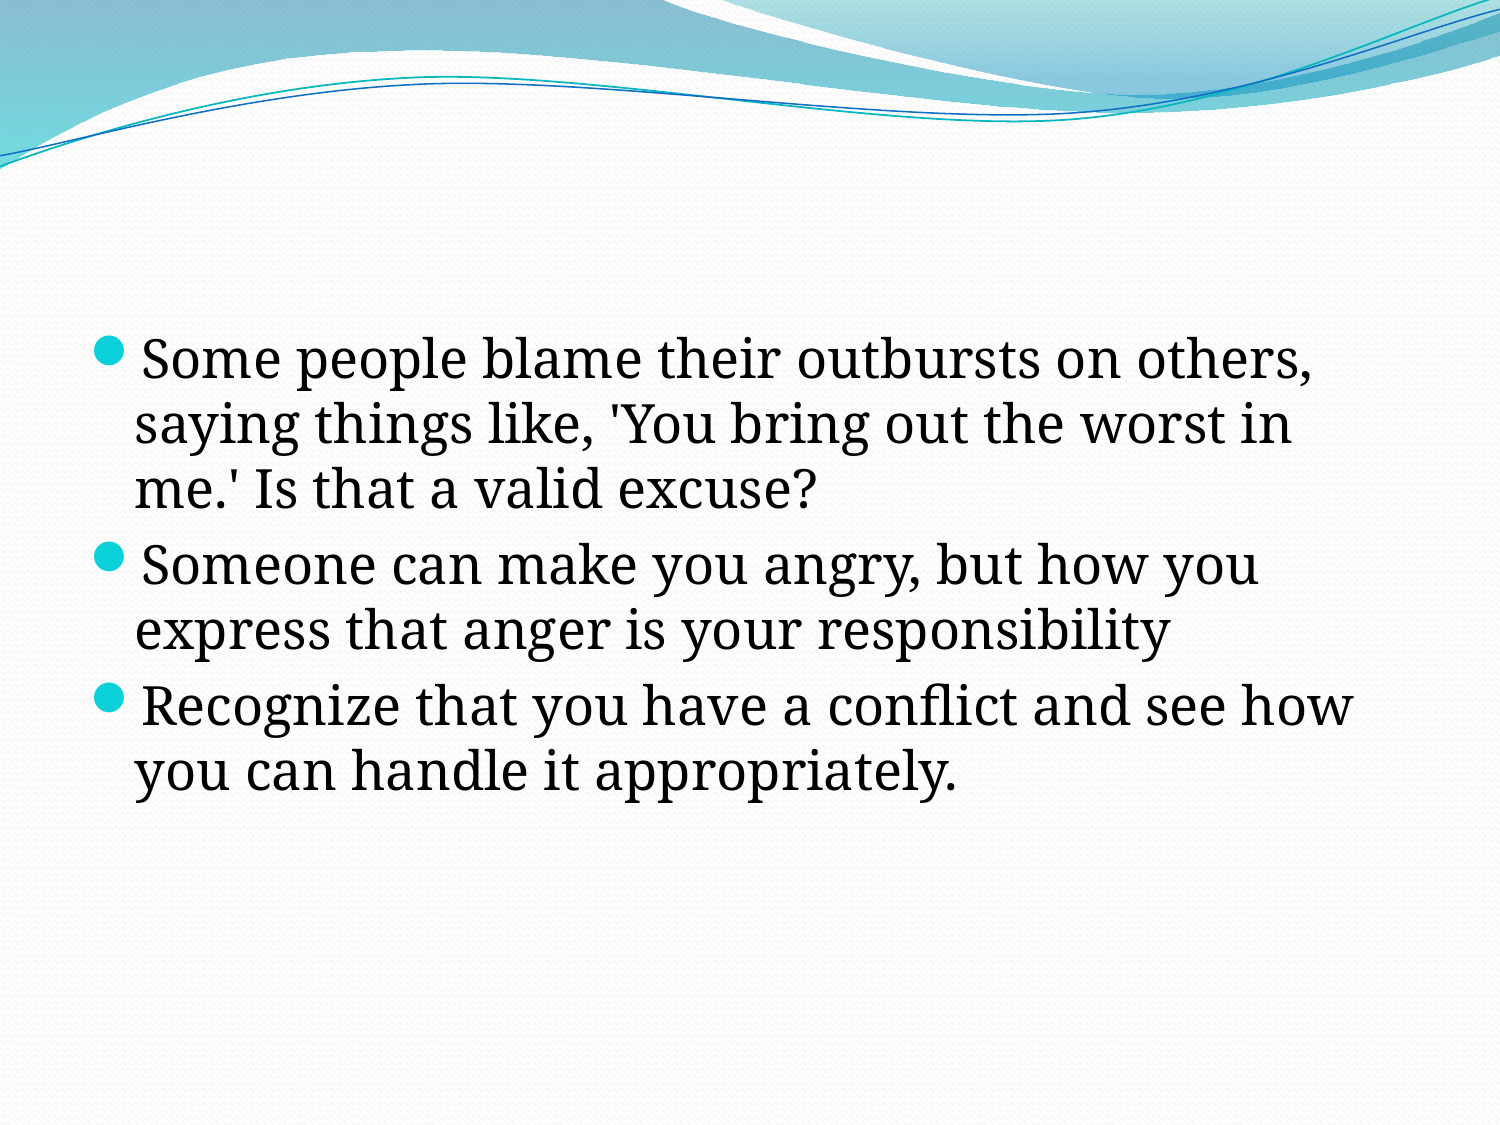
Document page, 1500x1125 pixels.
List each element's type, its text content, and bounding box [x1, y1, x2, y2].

list Some people blame their outbursts on others, saying things like, 'You bring out the worst in me.' Is that a valid excuse? Someone can make you angry, but how you express that anger is your responsibility Recognize that you have a conflict and see how you can handle it appropriately. [75, 317, 1425, 1038]
